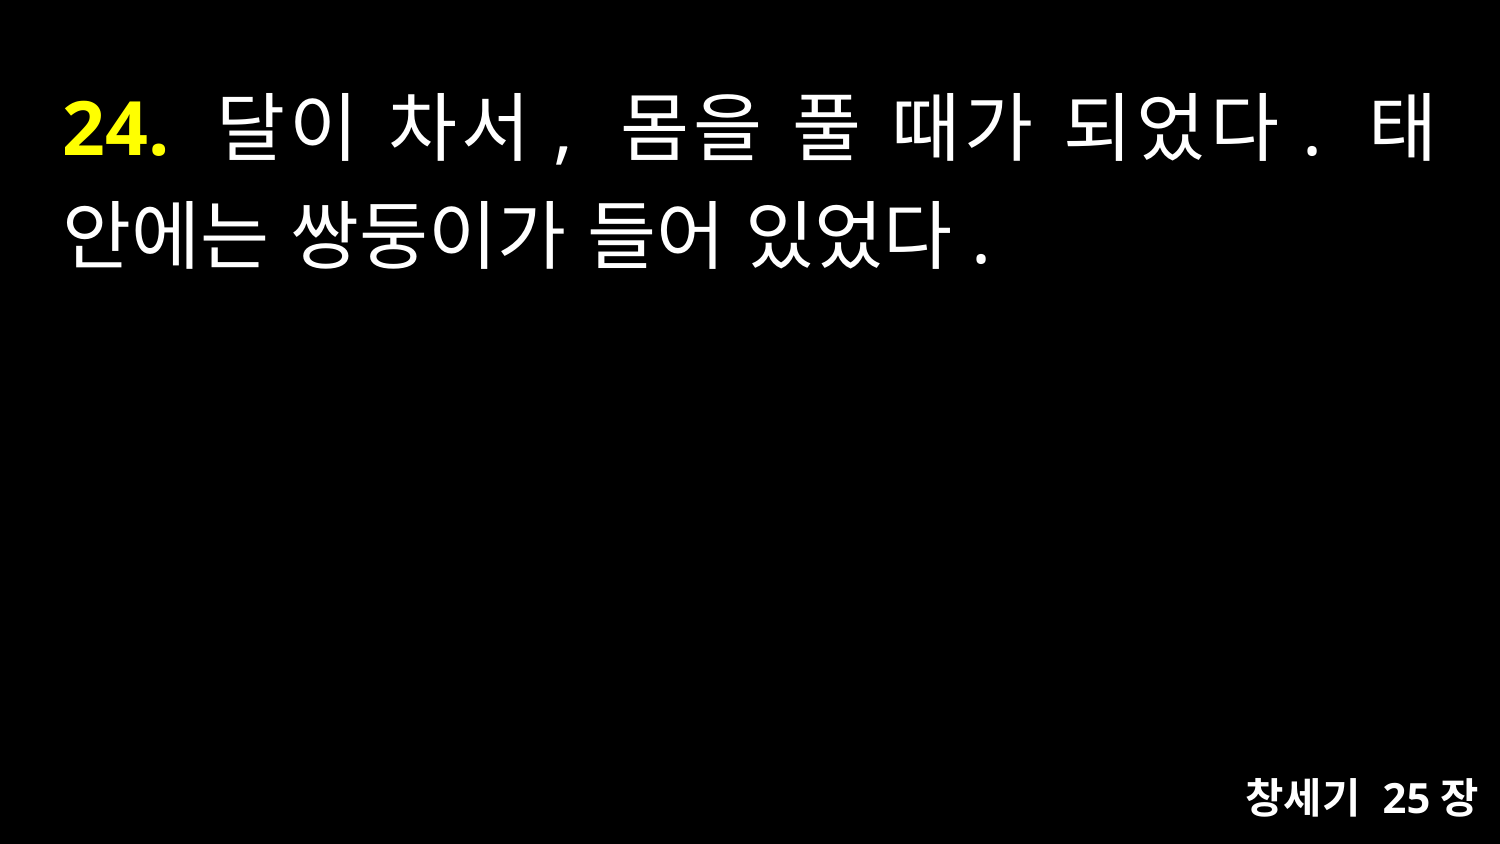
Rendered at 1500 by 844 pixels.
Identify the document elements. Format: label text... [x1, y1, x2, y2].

subtitle 창세기 25장 [916, 770, 1500, 844]
title 24. 달이 차서, 몸을 풀 때가 되었다. 태 안에는 쌍둥이가 들어 있었다. [0, 0, 1500, 844]
